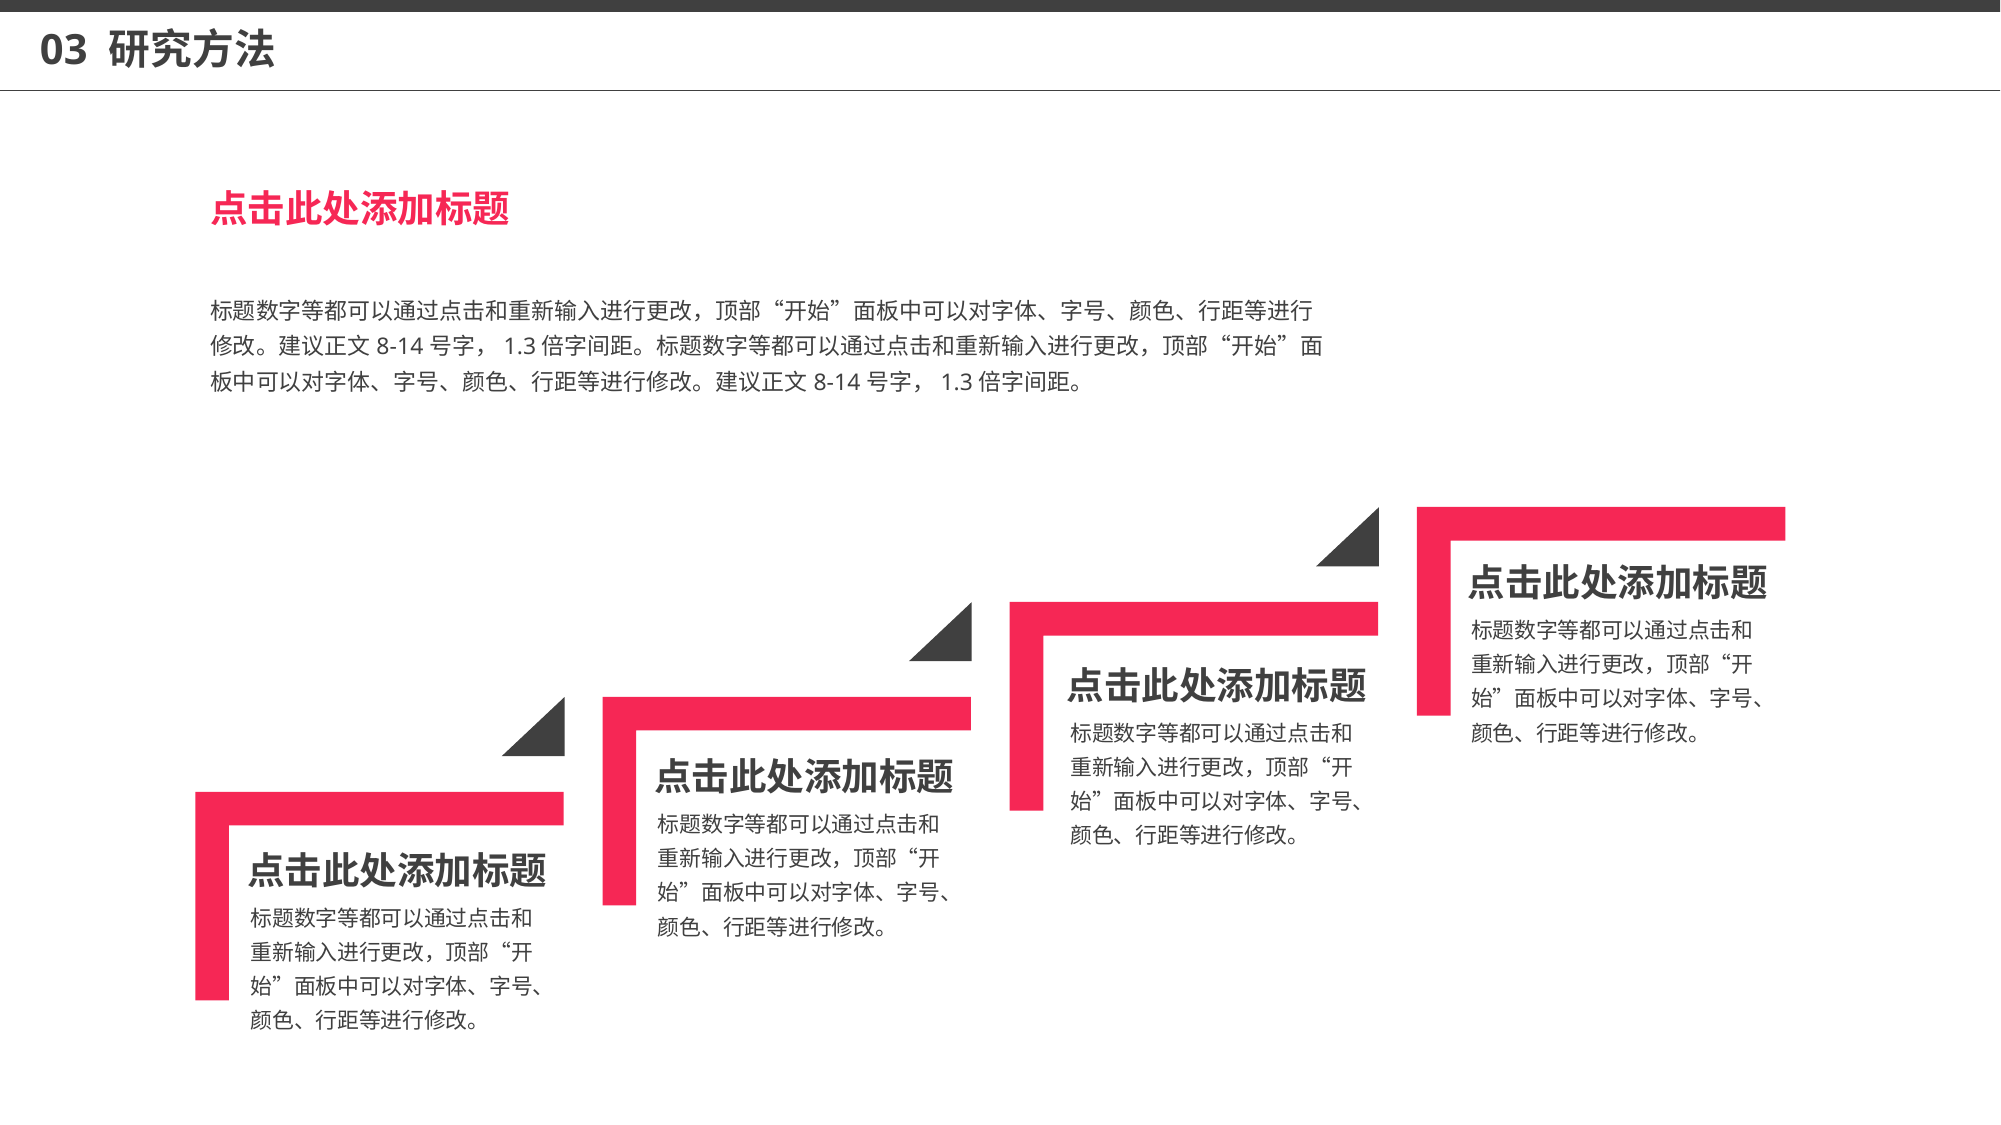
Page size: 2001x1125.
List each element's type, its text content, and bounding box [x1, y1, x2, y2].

text_box [1009, 601, 1379, 811]
text_box [602, 696, 971, 906]
text_box [501, 697, 565, 757]
text_box [908, 602, 972, 662]
text_box 标题数字等都可以通过点击和重新输入进行更改，顶部“开始”面板中可以对字体、字号、颜色、行距等进行修改。 [1055, 704, 1372, 856]
text_box 标题数字等都可以通过点击和重新输入进行更改，顶部“开始”面板中可以对字体、字号、颜色、行距等进行修改。 [235, 889, 552, 1041]
text_box [1316, 507, 1379, 567]
text_box [1416, 506, 1786, 716]
text_box 点击此处添加标题 [232, 839, 562, 900]
text_box [195, 791, 564, 1001]
list 03 研究方法 [24, 21, 919, 81]
text_box 点击此处添加标题 标题数字等都可以通过点击和重新输入进行更改，顶部“开始”面板中可以对字体、字号、颜色、行距等进行修改。建议正文8-14号字，1.3倍字间距。标题数字等都可以通过点击和重新输入进行更改，顶部“开始”面板中可以对字体、字号、颜色、行距等进行修改。建议正文8-14号字，1.3倍字间距。 [195, 163, 1340, 403]
text_box 标题数字等都可以通过点击和重新输入进行更改，顶部“开始”面板中可以对字体、字号、颜色、行距等进行修改。 [643, 795, 959, 947]
text_box 点击此处添加标题 [1452, 552, 1783, 612]
text_box 标题数字等都可以通过点击和重新输入进行更改，顶部“开始”面板中可以对字体、字号、颜色、行距等进行修改。 [1456, 601, 1773, 753]
text_box 点击此处添加标题 [639, 745, 970, 806]
text_box 点击此处添加标题 [1052, 655, 1382, 715]
